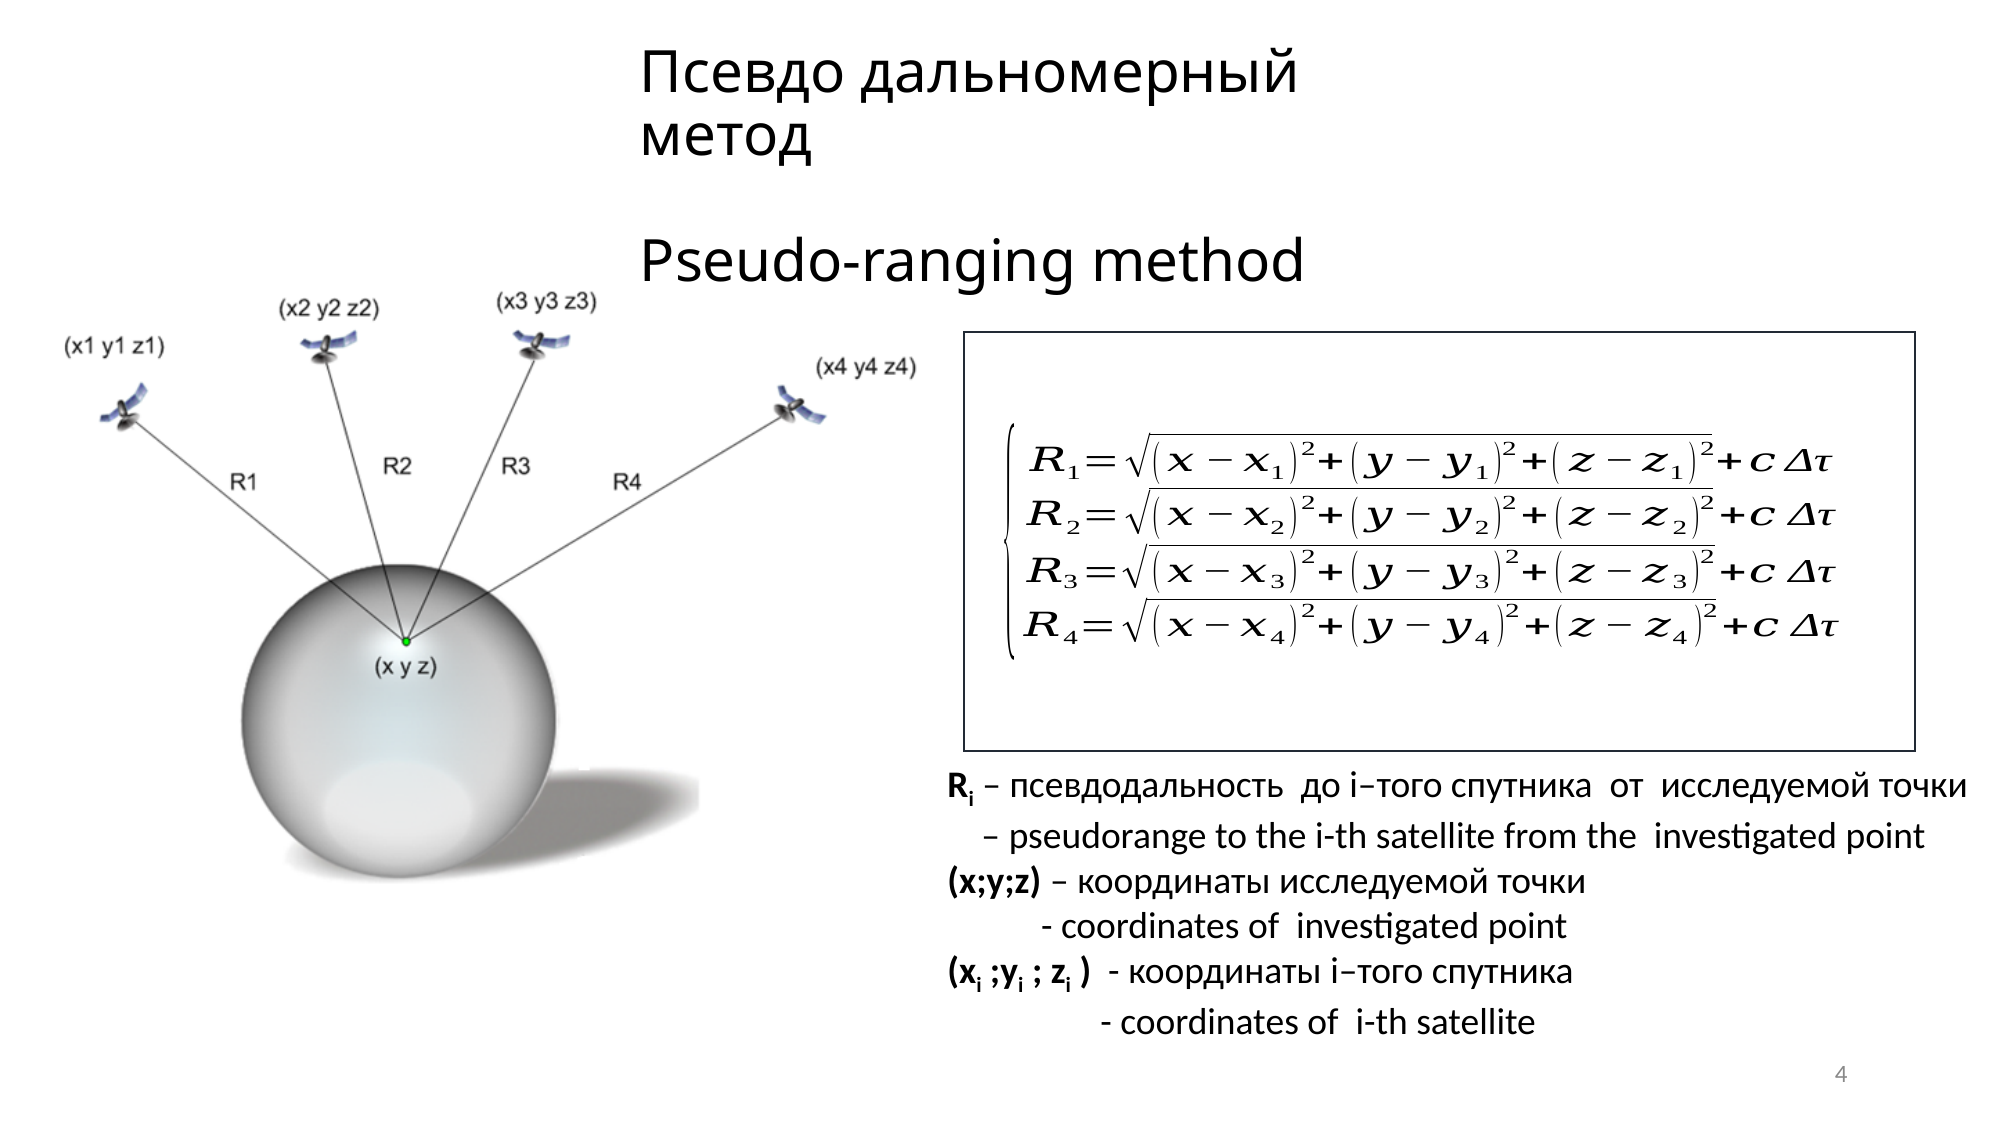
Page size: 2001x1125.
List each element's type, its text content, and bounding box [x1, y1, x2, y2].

slide_number 4 [1412, 1050, 1863, 1103]
text_box Ri – псевдодальность до i–того спутника от исследуемой точки – pseudorange to the i-th satellite from the investigated point (x;y;z) – координаты исследуемой точки - coordinates of investigated point (xi ;yi ; zi ) - координаты i–того спутника - coordinates of i-th satellite [932, 752, 2000, 1050]
picture [64, 285, 947, 935]
title Псевдо дальномерный метод Pseudo-ranging method [624, 237, 1413, 333]
